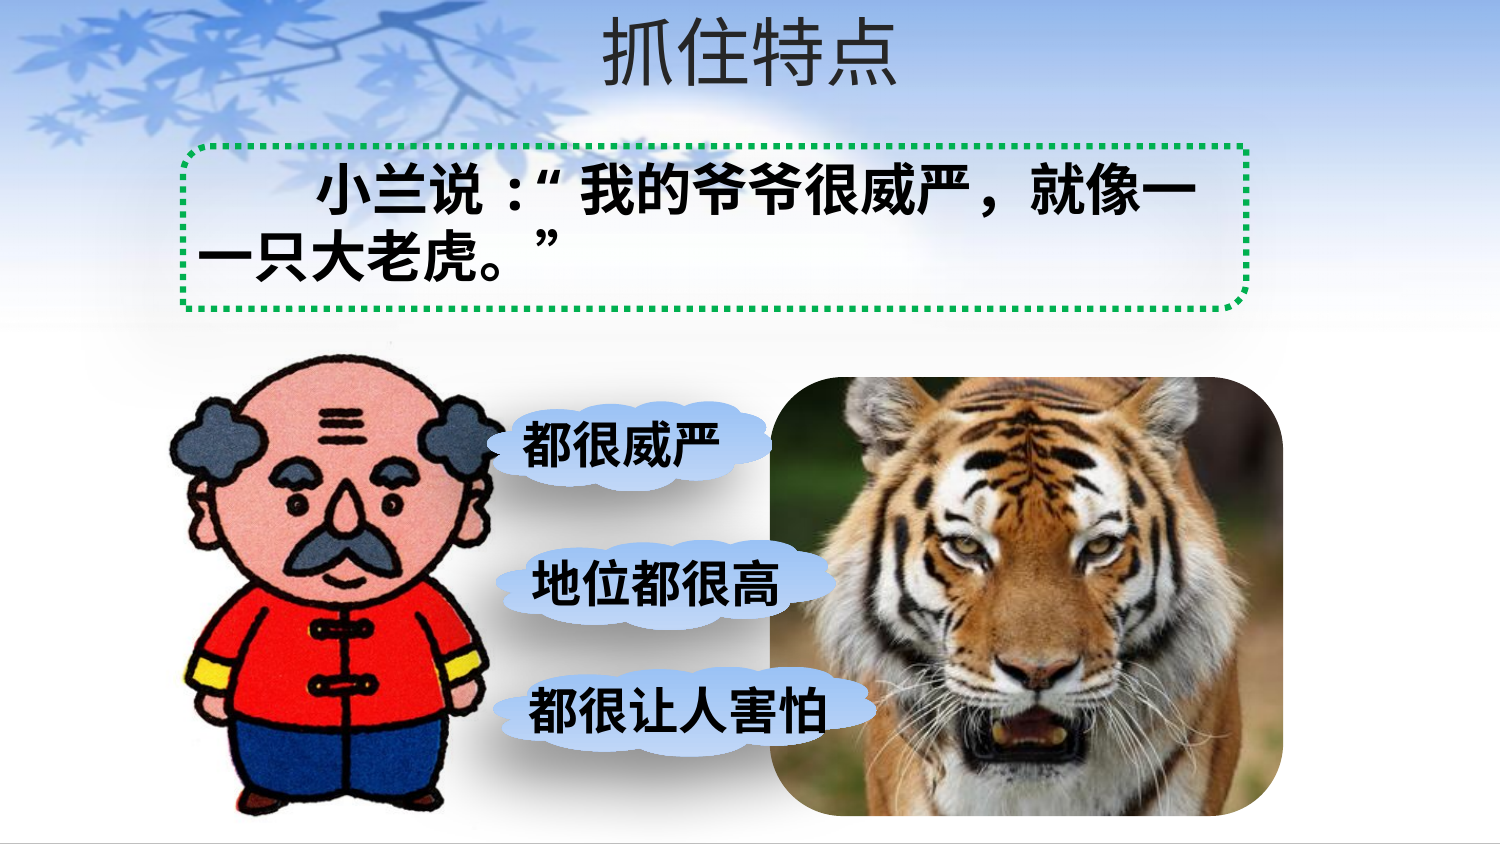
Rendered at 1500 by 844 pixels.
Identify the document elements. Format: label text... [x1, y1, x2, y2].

title 抓住特点 [103, 0, 1397, 102]
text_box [493, 666, 877, 757]
text_box [182, 145, 1248, 310]
picture [0, 0, 1500, 844]
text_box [487, 401, 773, 492]
text_box 小兰说:“我的爷爷很威严，就像一一只大老虎。” [183, 146, 1228, 297]
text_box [496, 539, 836, 630]
